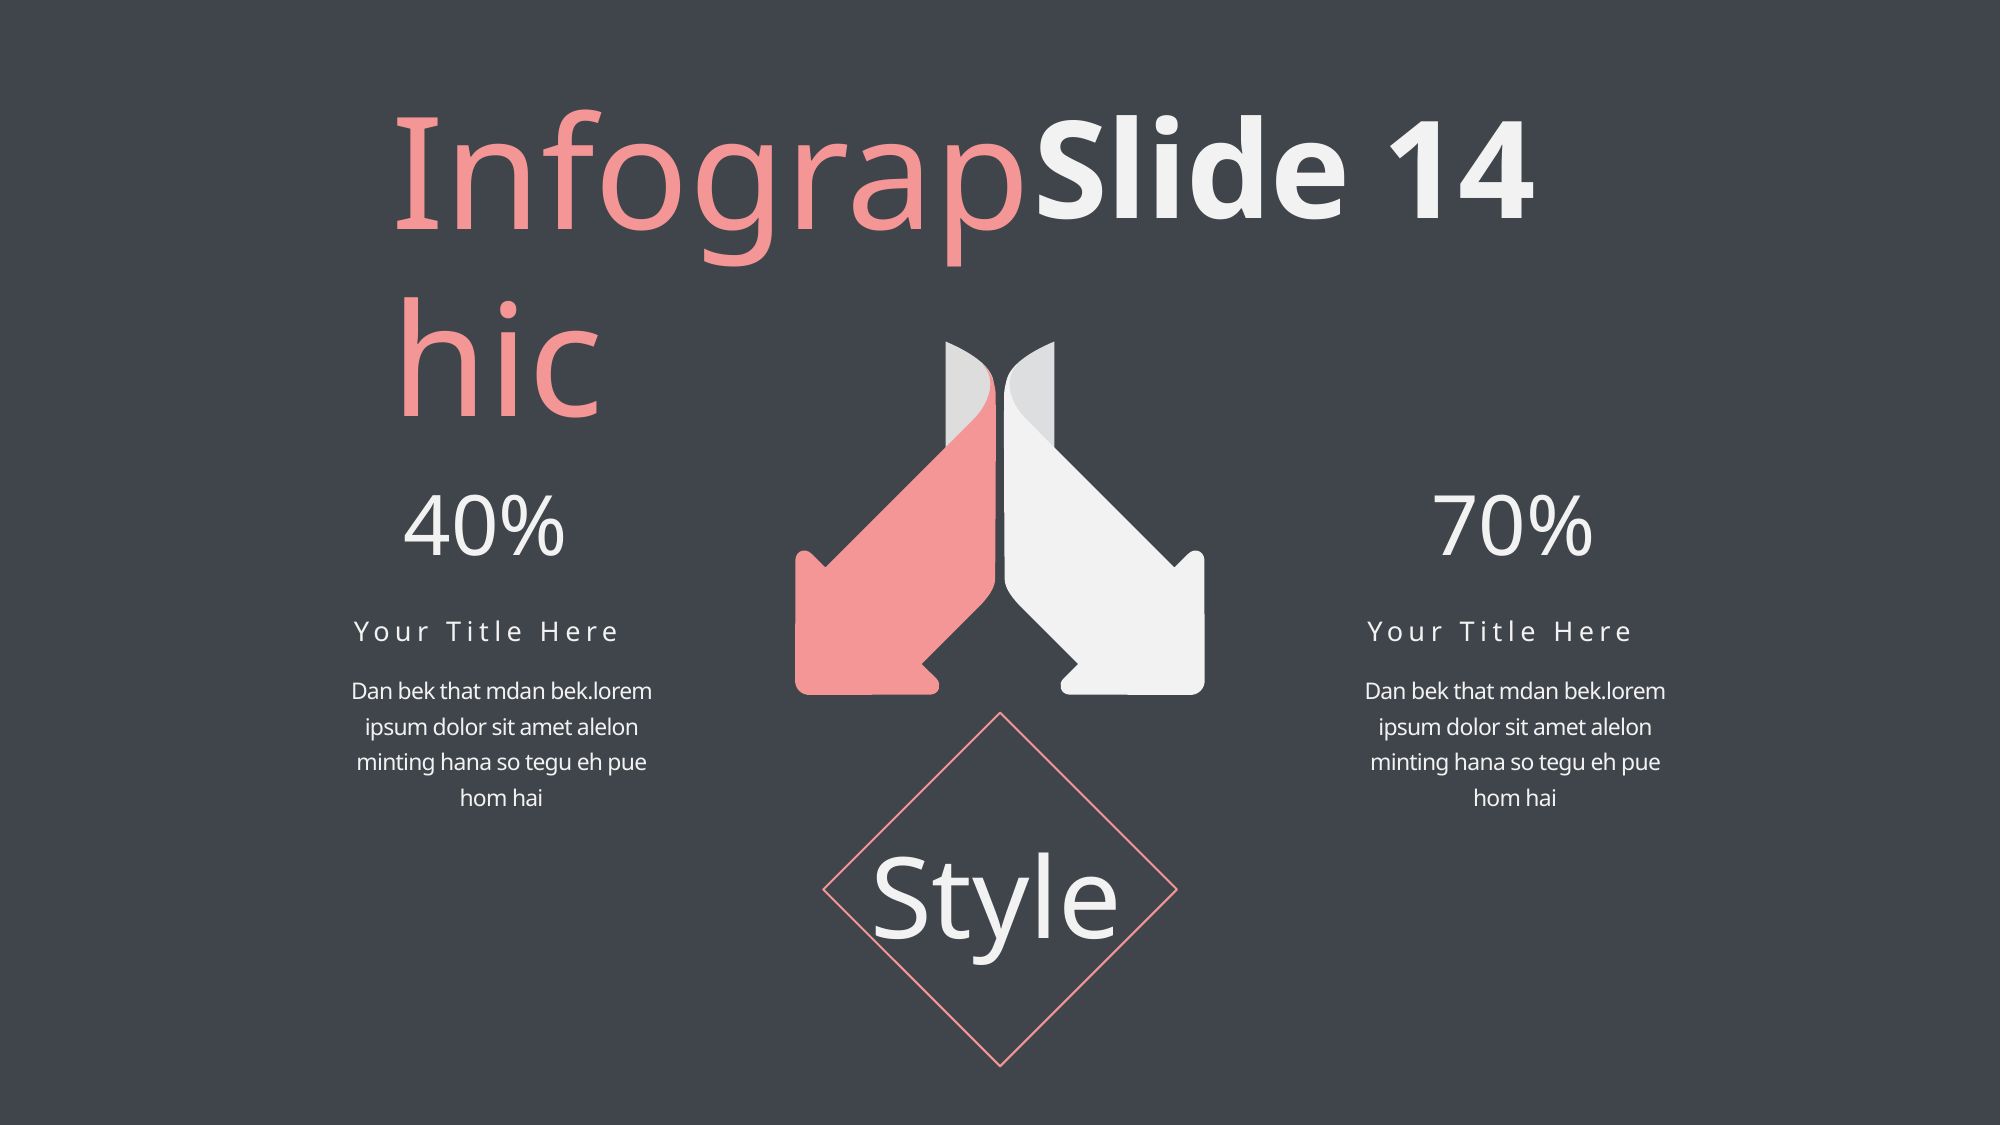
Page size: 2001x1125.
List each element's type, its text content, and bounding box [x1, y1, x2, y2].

text_box Your Title Here [345, 610, 651, 652]
text_box 40% [369, 467, 602, 577]
text_box Your Title Here [1359, 610, 1665, 652]
text_box Slide 14 [1029, 79, 1587, 251]
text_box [795, 341, 1205, 695]
text_box Infographic [387, 68, 1070, 453]
text_box Style [835, 822, 1157, 966]
text_box [823, 877, 835, 902]
text_box [890, 712, 1110, 822]
text_box Dan bek that mdan bek.lorem ipsum dolor sit amet alelon minting hana so tegu eh pue hom hai [333, 661, 670, 819]
text_box [1157, 869, 1177, 910]
text_box [899, 966, 1101, 1067]
text_box 70% [1397, 467, 1630, 577]
text_box Dan bek that mdan bek.lorem ipsum dolor sit amet alelon minting hana so tegu eh pue hom hai [1346, 661, 1684, 819]
